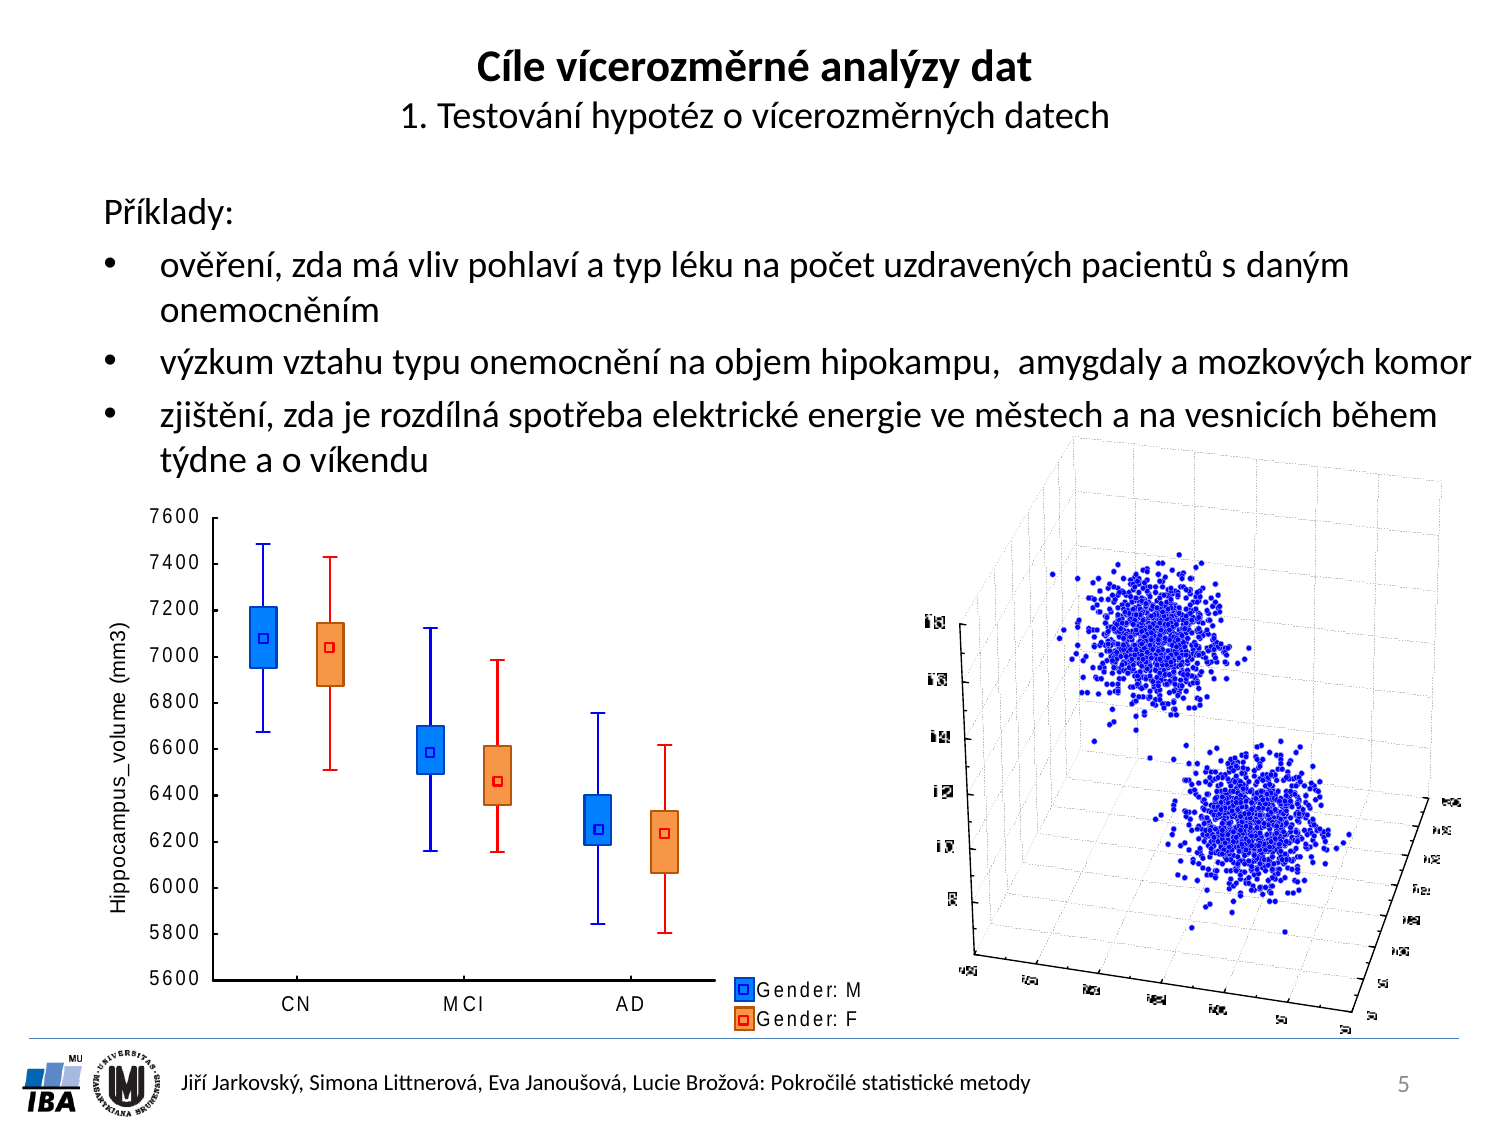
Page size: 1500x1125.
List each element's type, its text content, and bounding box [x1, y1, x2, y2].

picture [22, 1055, 82, 1112]
title Cíle vícerozměrné analýzy dat 1. Testování hypotéz o vícerozměrných datech [85, 28, 1425, 145]
list Příklady: ověření, zda má vliv pohlaví a typ léku na počet uzdravených pacientů s daným onemocněním výzkum vztahu typu onemocnění na objem hipokampu, amygdaly a mozkových komor zjištění, zda je rozdílná spotřeba elektrické energie ve městech a na vesnicích během týdne a o víkendu [88, 179, 1500, 491]
picture [93, 1050, 160, 1117]
slide_number 5 [1074, 1066, 1425, 1113]
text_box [761, 407, 1500, 1059]
picture [89, 491, 761, 1045]
